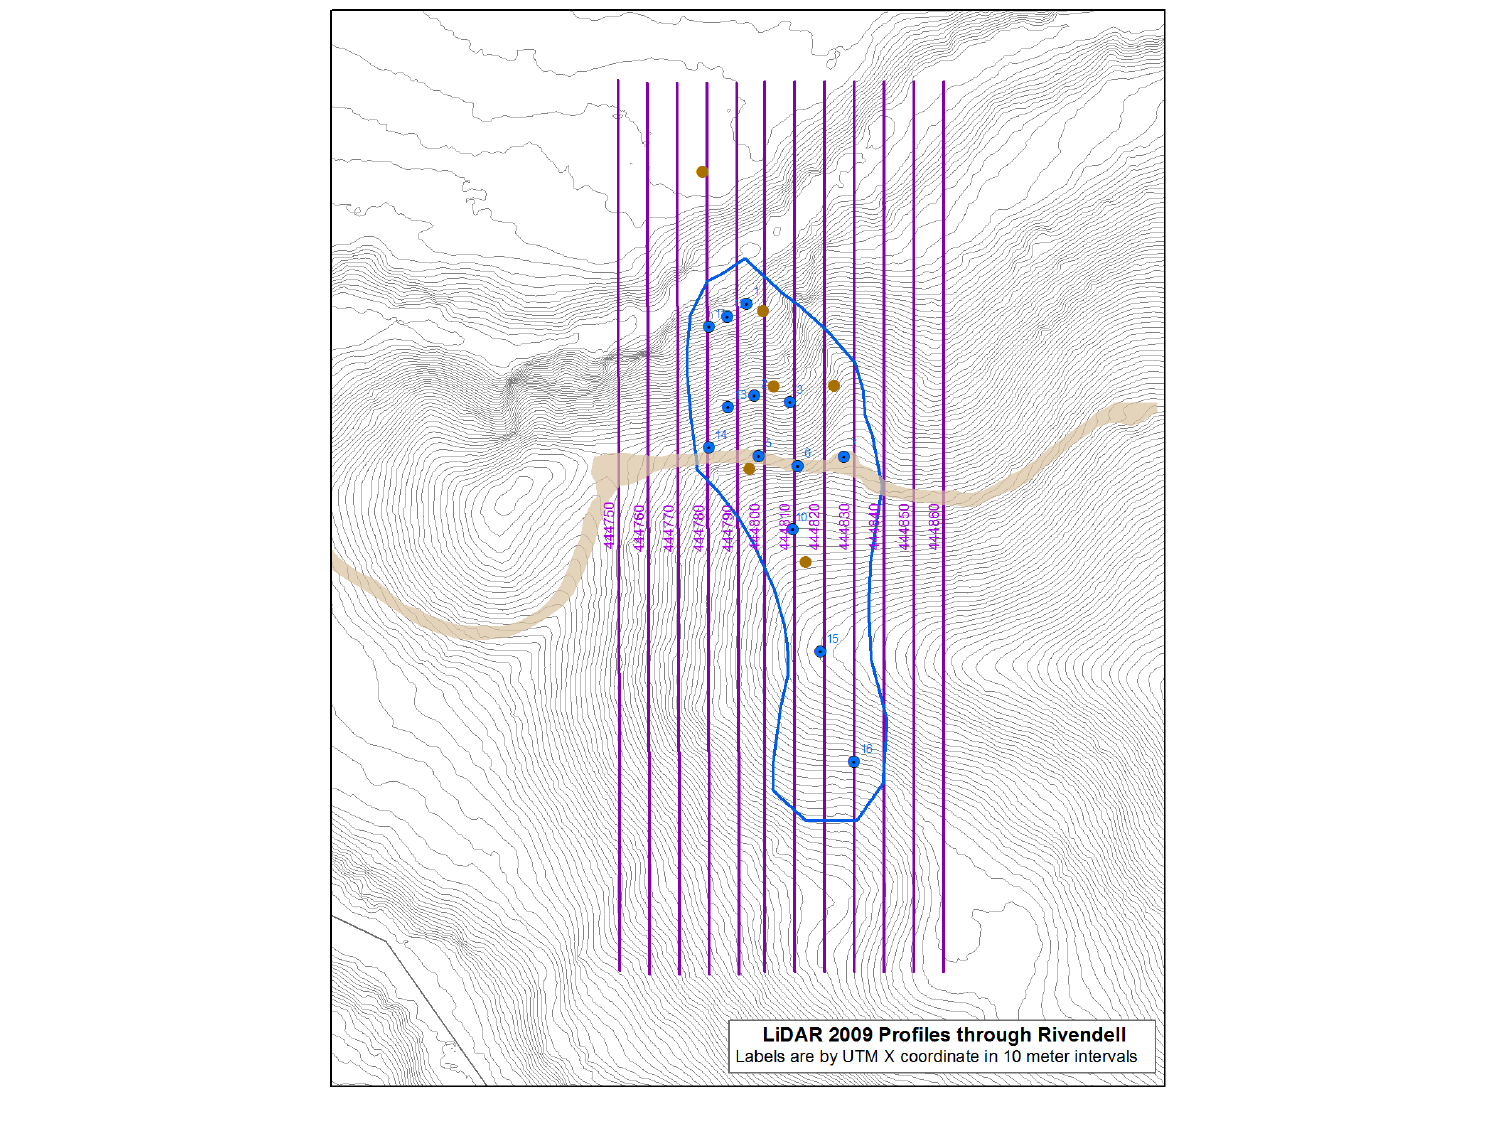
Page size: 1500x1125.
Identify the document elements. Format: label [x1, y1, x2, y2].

picture [315, 0, 1185, 1125]
